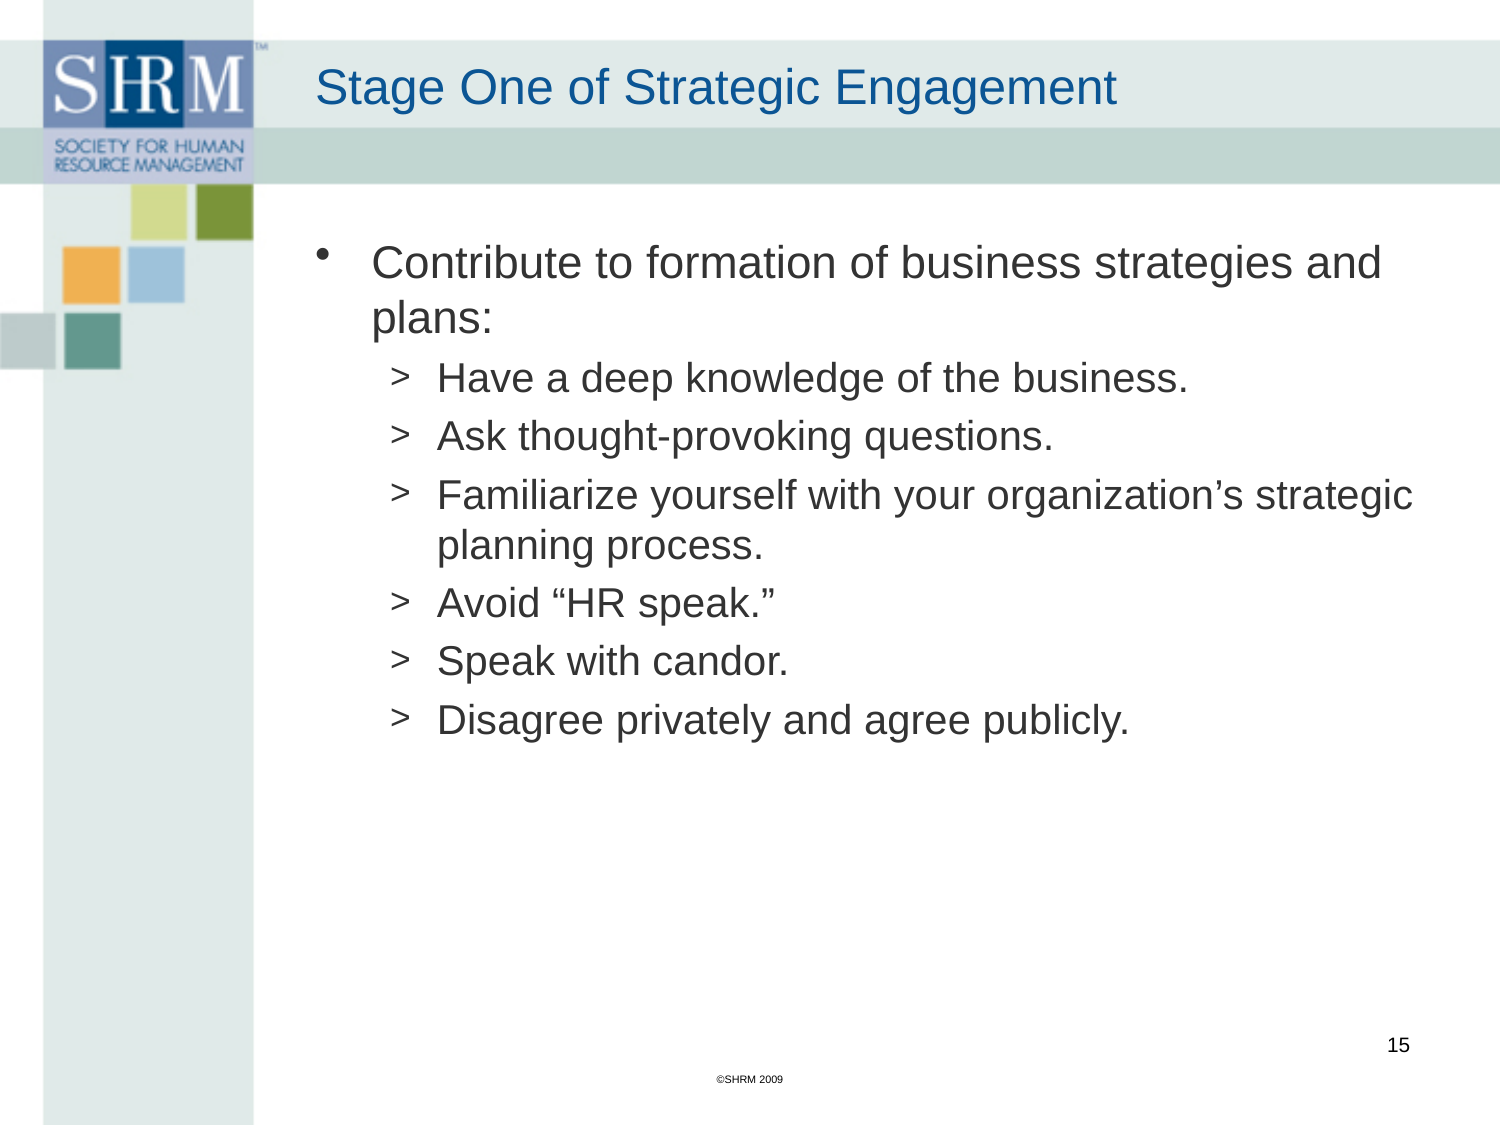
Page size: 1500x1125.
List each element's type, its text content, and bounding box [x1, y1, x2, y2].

list Contribute to formation of business strategies and plans: Have a deep knowledge of the business. Ask thought-provoking questions. Familiarize yourself with your organization’s strategic planning process. Avoid “HR speak.” Speak with candor. Disagree privately and agree publicly. [299, 224, 1463, 1006]
footer ©SHRM 2009 [512, 1062, 988, 1103]
slide_number 15 [1074, 1024, 1426, 1103]
picture [0, 0, 1500, 1125]
title Stage One of Strategic Engagement [299, 44, 1426, 126]
